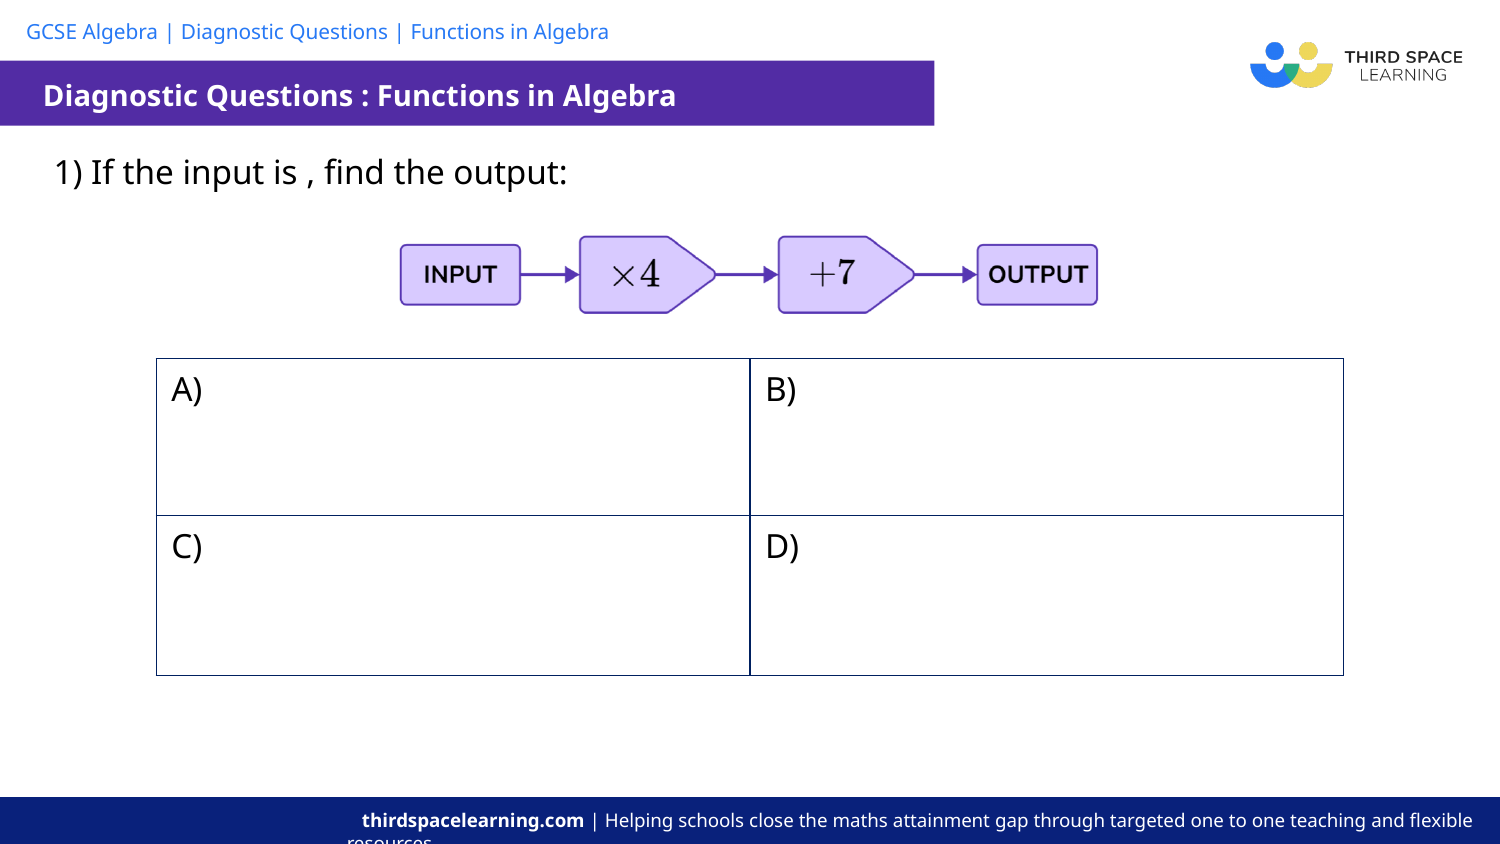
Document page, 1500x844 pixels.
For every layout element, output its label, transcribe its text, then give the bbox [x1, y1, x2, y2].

text_box Diagnostic Questions : Functions in Algebra [27, 61, 849, 127]
picture [1250, 33, 1465, 99]
picture [391, 220, 1109, 326]
